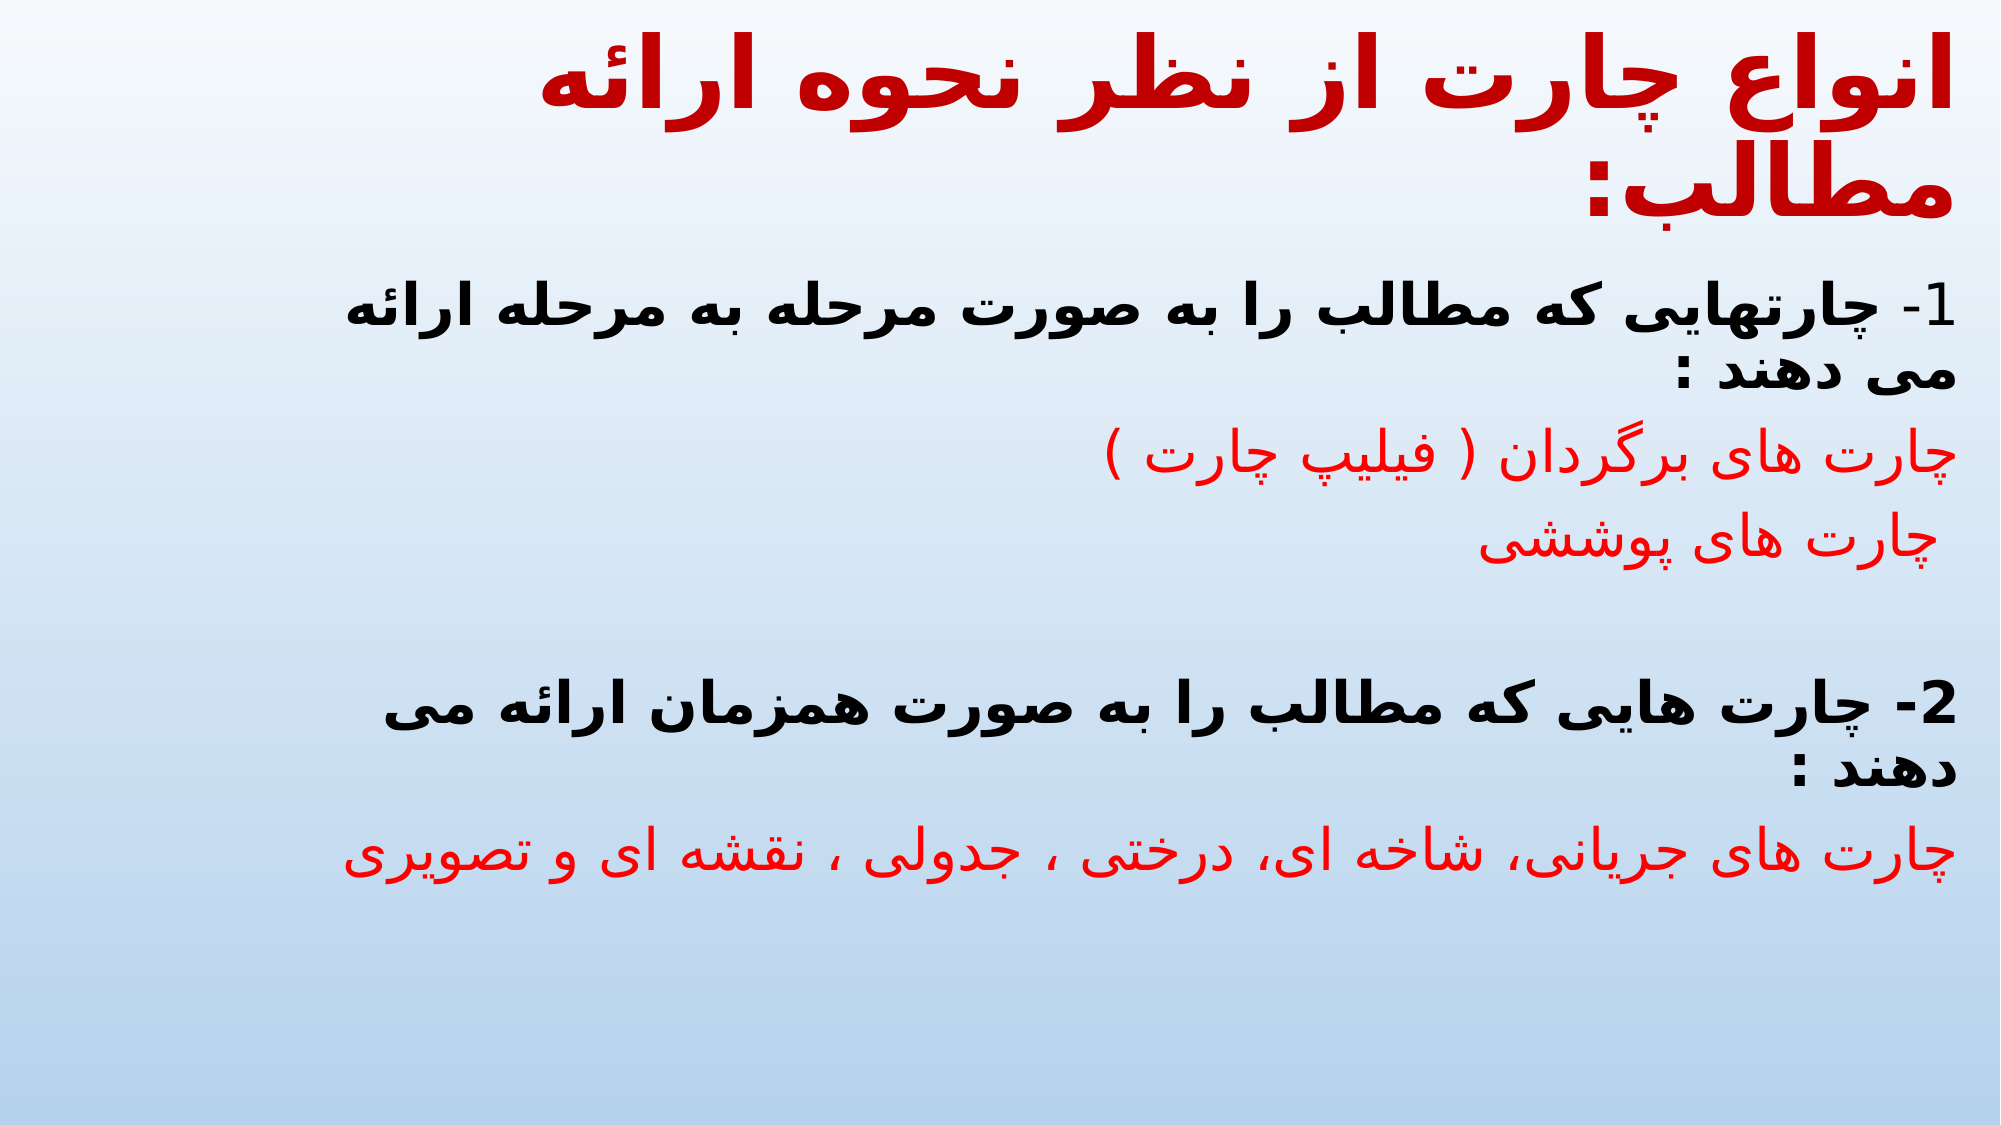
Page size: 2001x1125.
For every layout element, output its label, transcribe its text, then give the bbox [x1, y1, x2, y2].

title انواع چارت از نظر نحوه ارائه مطالب: [249, 71, 1975, 190]
list 1- چارتهایی كه مطالب را به صورت مرحله به مرحله ارائه می دهند : چارت های برگردان ( فیلیپ چارت ) چارت های پوششی 2- چارت هایی كه مطالب را به صورت همزمان ارائه می دهند : چارت های جریانی، شاخه ای، درختی ، جدولی ، نقشه ای و تصویری [249, 267, 1975, 982]
